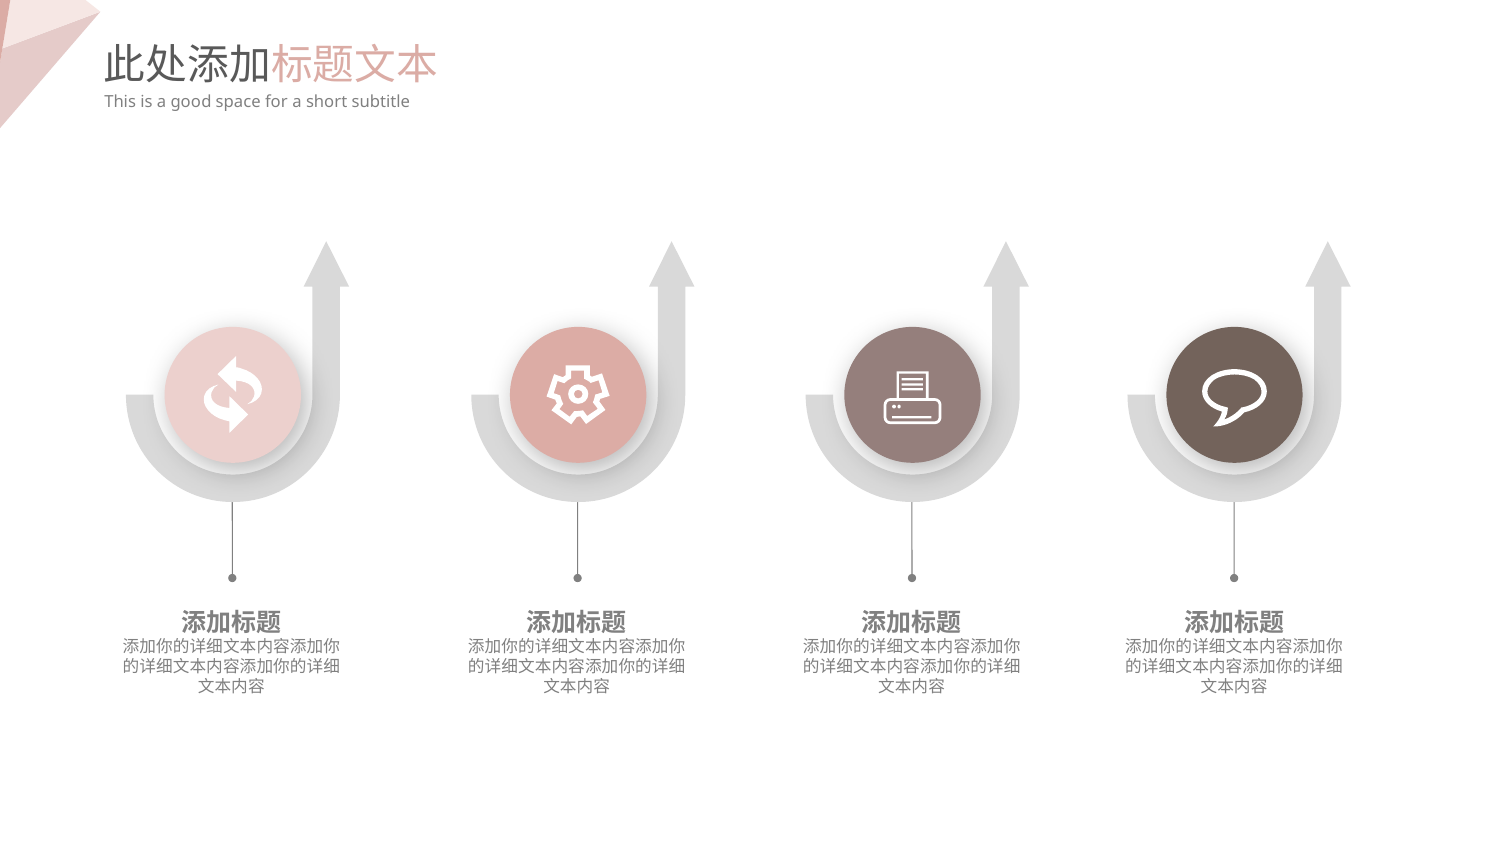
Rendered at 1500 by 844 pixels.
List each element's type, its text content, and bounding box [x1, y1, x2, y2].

text_box 此处添加标题文本 [101, 30, 454, 95]
text_box 添加标题 添加你的详细文本内容添加你的详细文本内容添加你的详细文本内容 [794, 600, 1029, 697]
text_box 添加标题 添加你的详细文本内容添加你的详细文本内容添加你的详细文本内容 [459, 600, 694, 697]
text_box [228, 503, 237, 583]
text_box [1230, 503, 1239, 583]
text_box [508, 325, 648, 464]
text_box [883, 371, 942, 425]
text_box [546, 365, 610, 425]
text_box [907, 503, 917, 583]
text_box [1165, 325, 1304, 464]
text_box [163, 325, 303, 464]
text_box [573, 503, 582, 583]
text_box 添加标题 添加你的详细文本内容添加你的详细文本内容添加你的详细文本内容 [1116, 600, 1352, 697]
text_box [125, 241, 350, 503]
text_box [0, 0, 101, 130]
text_box This is a good space for a short subtitle [101, 83, 426, 119]
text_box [201, 355, 265, 433]
text_box [1127, 241, 1351, 503]
text_box [843, 325, 982, 464]
text_box [471, 241, 695, 503]
text_box [805, 241, 1029, 503]
text_box 添加标题 添加你的详细文本内容添加你的详细文本内容添加你的详细文本内容 [114, 600, 349, 697]
text_box [1202, 369, 1267, 427]
